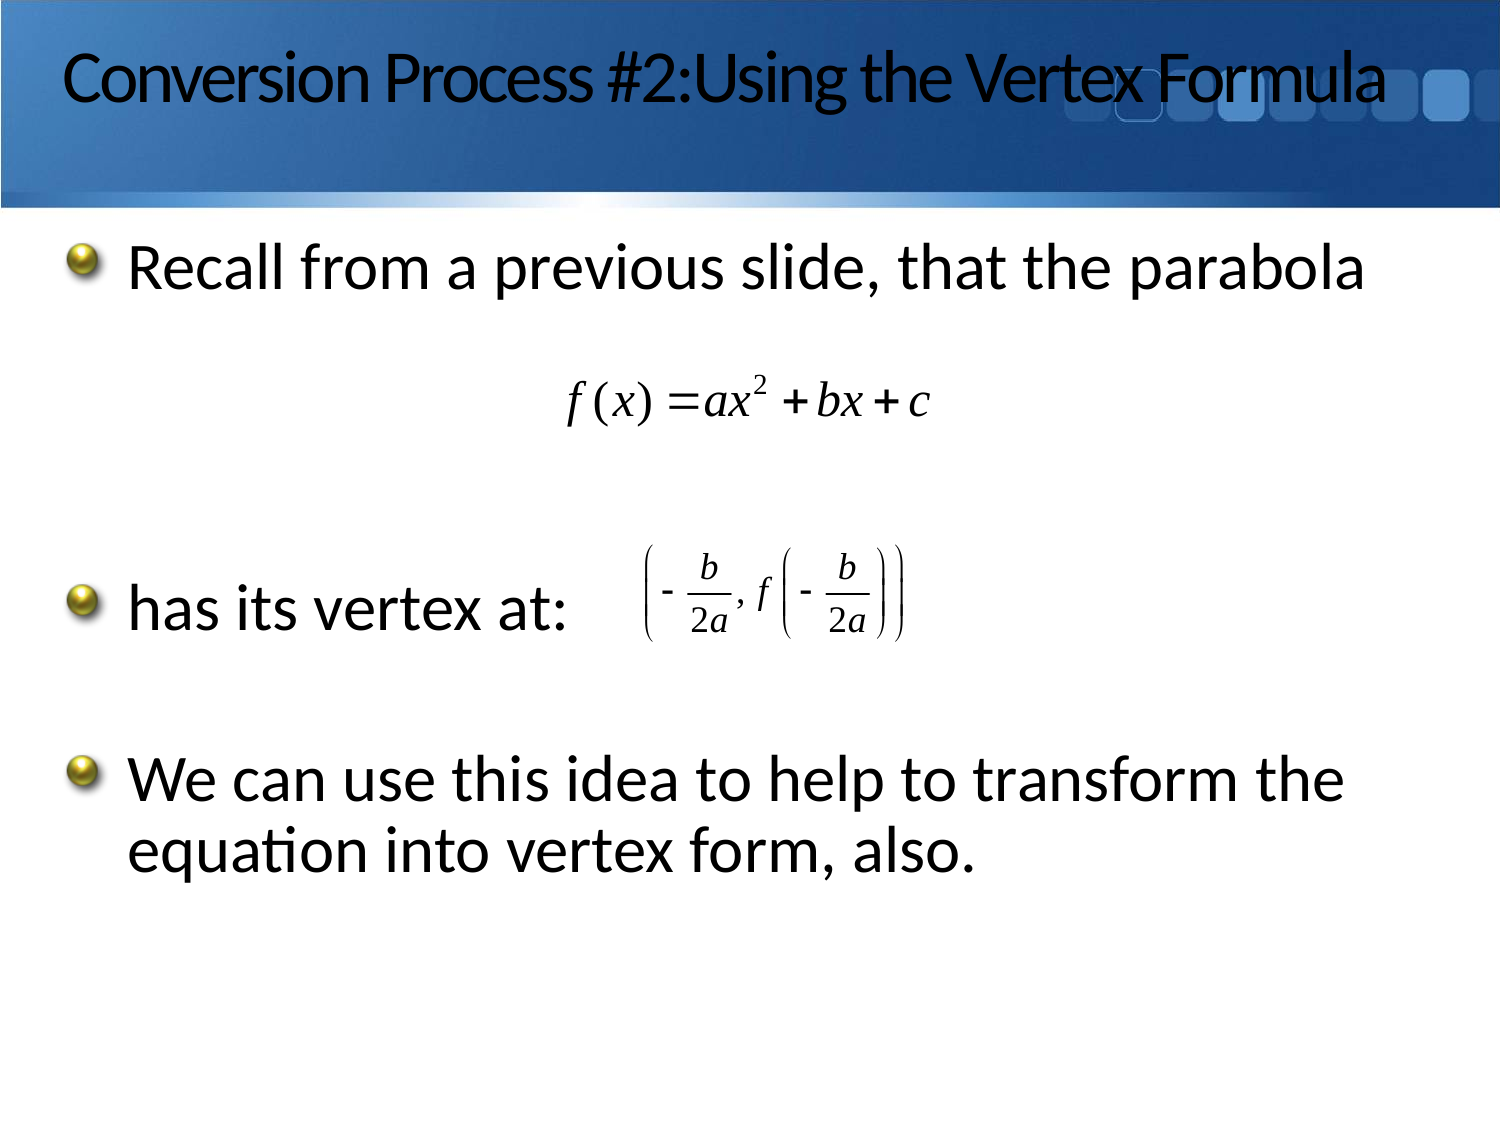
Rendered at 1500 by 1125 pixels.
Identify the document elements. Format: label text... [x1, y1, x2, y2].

title Conversion Process #2:Using the Vertex Formula [62, 37, 1438, 147]
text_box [549, 362, 942, 438]
picture [0, 0, 1500, 1125]
list Recall from a previous slide, that the parabola has its vertex at: We can use this idea to help to transform the equation into vertex form, also. [62, 231, 1438, 595]
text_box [637, 537, 913, 651]
